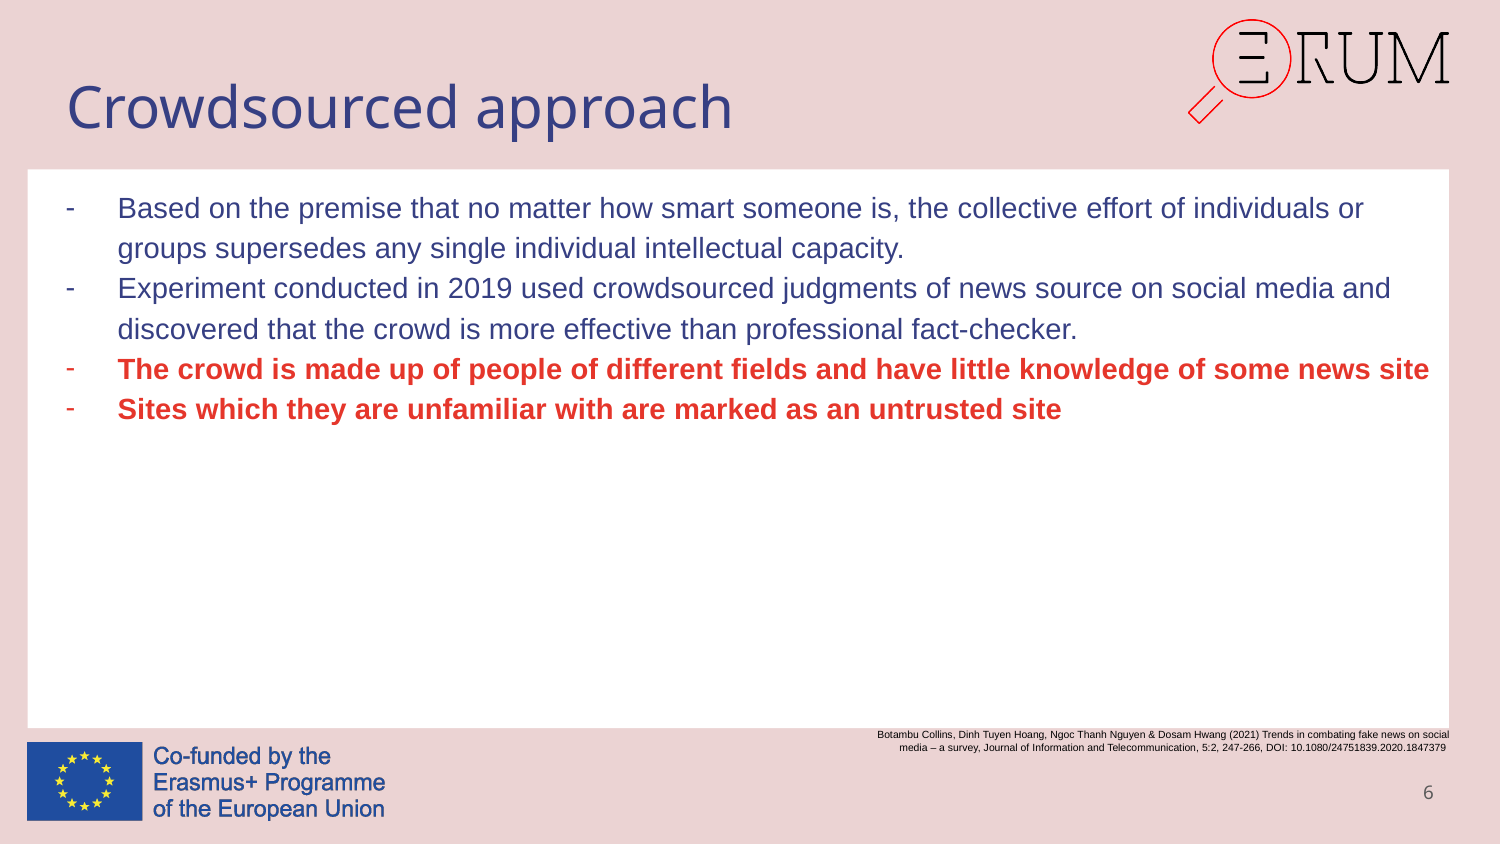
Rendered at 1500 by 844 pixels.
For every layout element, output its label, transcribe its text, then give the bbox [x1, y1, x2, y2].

picture [27, 742, 385, 821]
picture [1136, 0, 1500, 137]
slide_number 6 [1358, 766, 1449, 826]
text_box Botambu Collins, Dinh Tuyen Hoang, Ngoc Thanh Nguyen & Dosam Hwang (2021) Trends in combating fake news on social media – a survey, Journal of Information and Telecommunication, 5:2, 247-266, DOI: 10.1080/24751839.2020.1847379 [851, 715, 1467, 766]
list Based on the premise that no matter how smart someone is, the collective effort of individuals or groups supersedes any single individual intellectual capacity. Experiment conducted in 2019 used crowdsourced judgments of news source on social media and discovered that the crowd is more effective than professional fact-checker. The crowd is made up of people of different fields and have little knowledge of some news site Sites which they are unfamiliar with are marked as an untrusted site [27, 169, 1449, 729]
title Crowdsourced approach [51, 55, 1168, 150]
